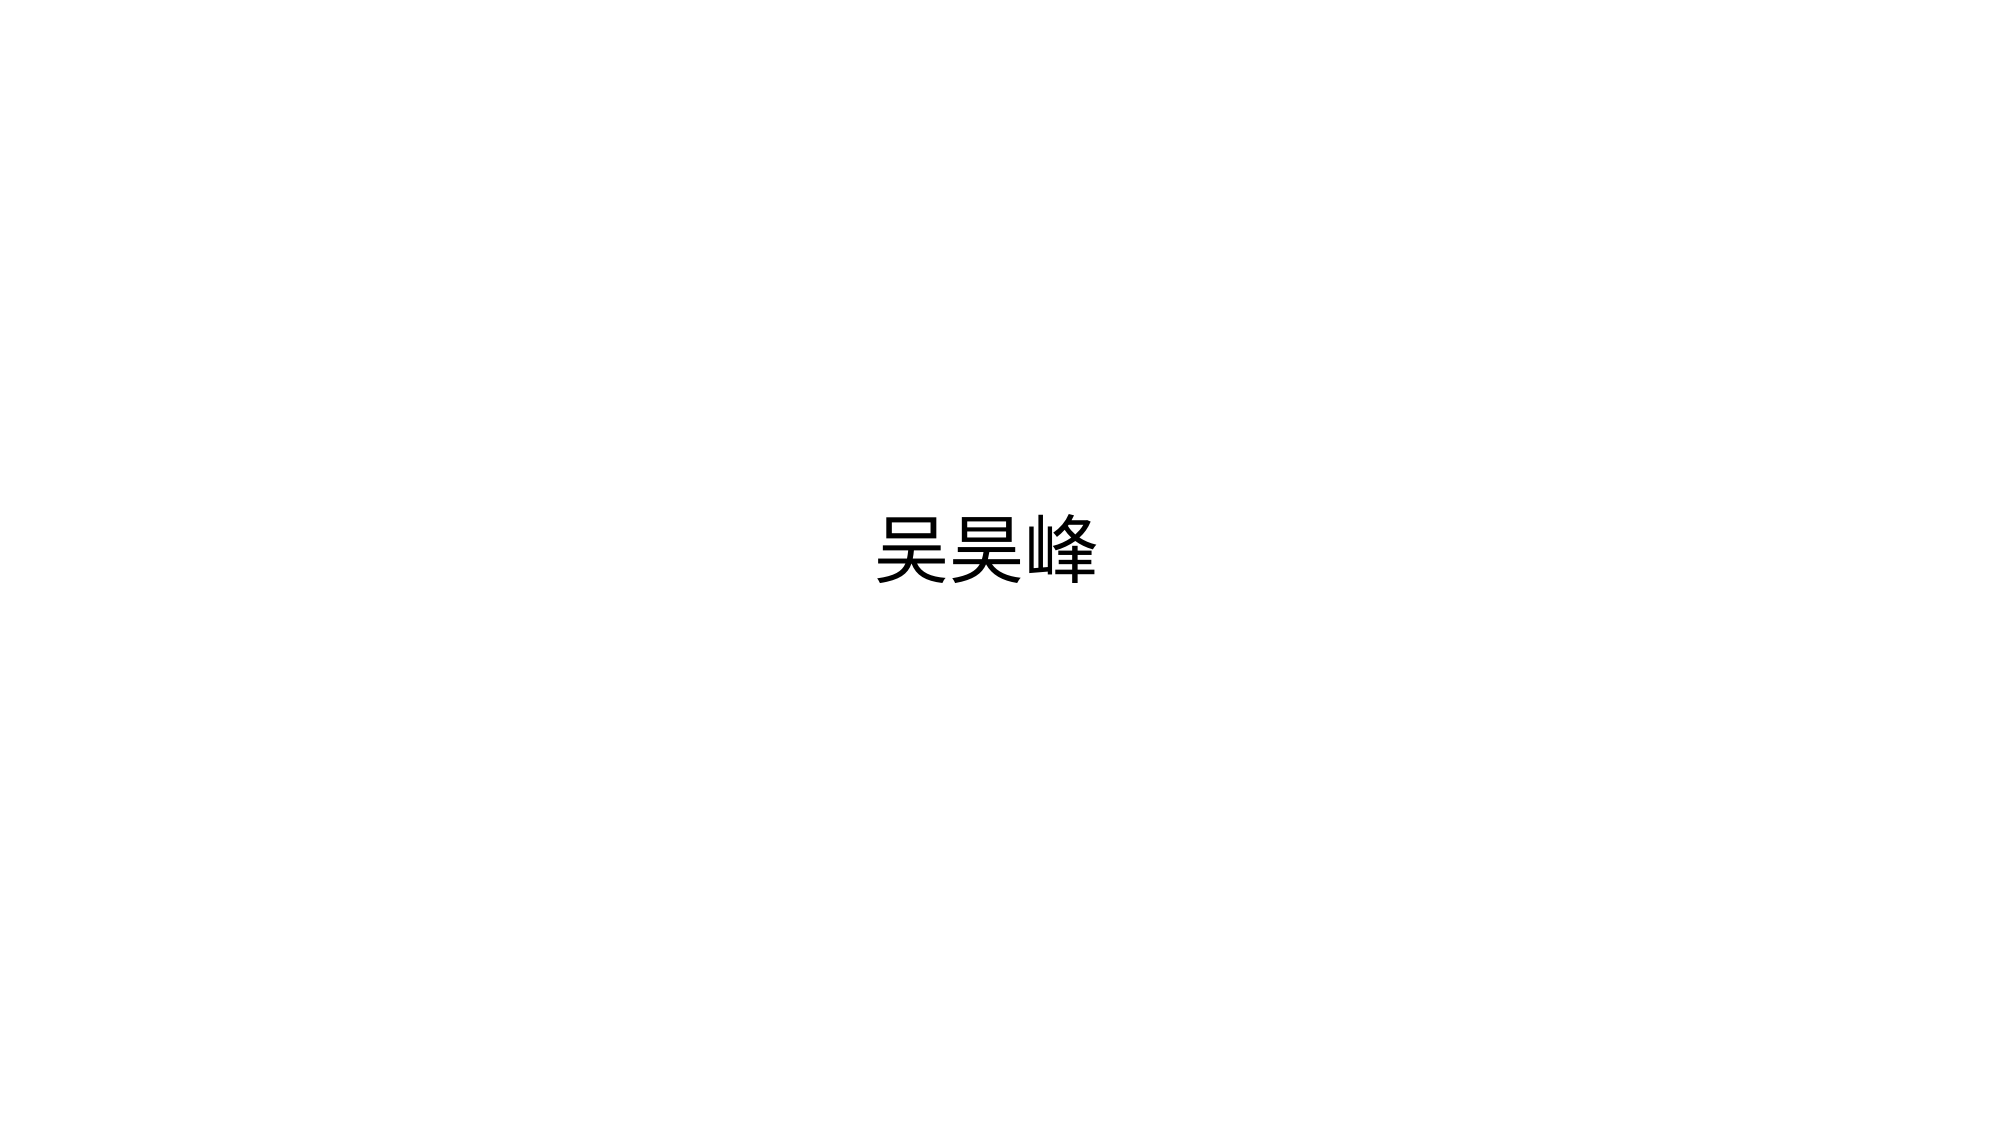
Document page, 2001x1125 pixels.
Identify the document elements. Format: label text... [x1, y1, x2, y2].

title 吴昊峰 [130, 270, 1845, 754]
